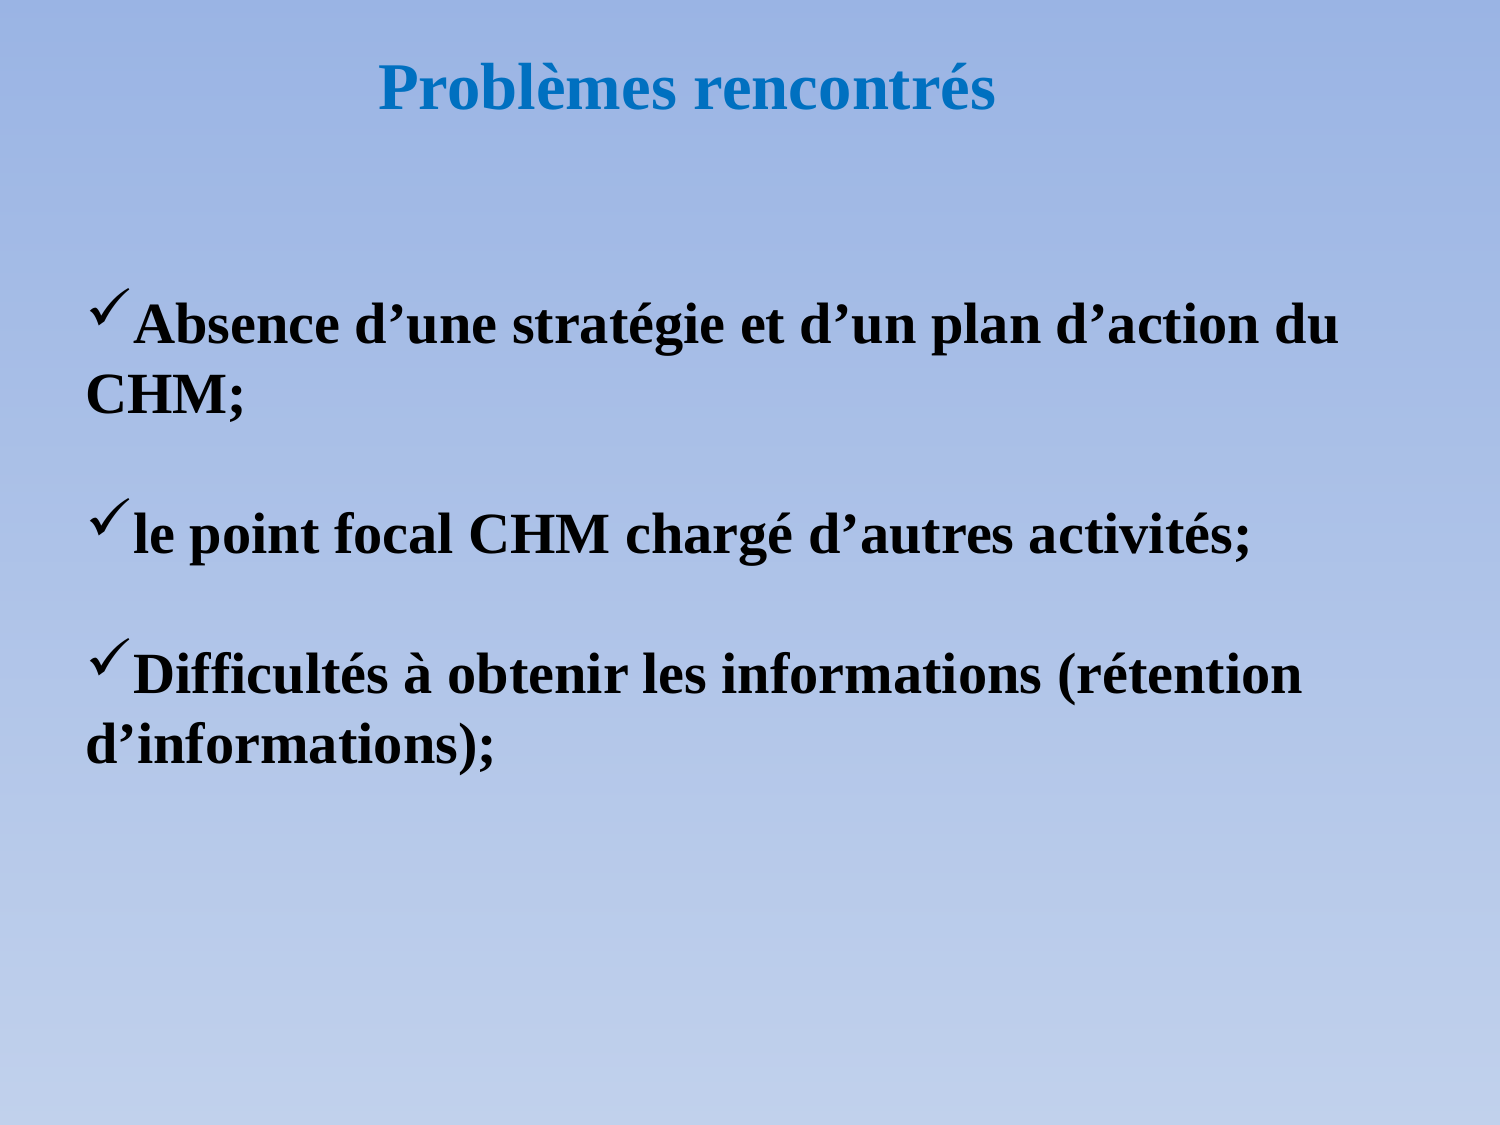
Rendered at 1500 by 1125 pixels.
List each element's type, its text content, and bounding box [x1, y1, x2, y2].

list Problèmes rencontrés [35, 35, 1341, 142]
text_box Absence d’une stratégie et d’un plan d’action du CHM; le point focal CHM chargé d’autres activités; Difficultés à obtenir les informations (rétention d’informations); [70, 222, 1430, 891]
